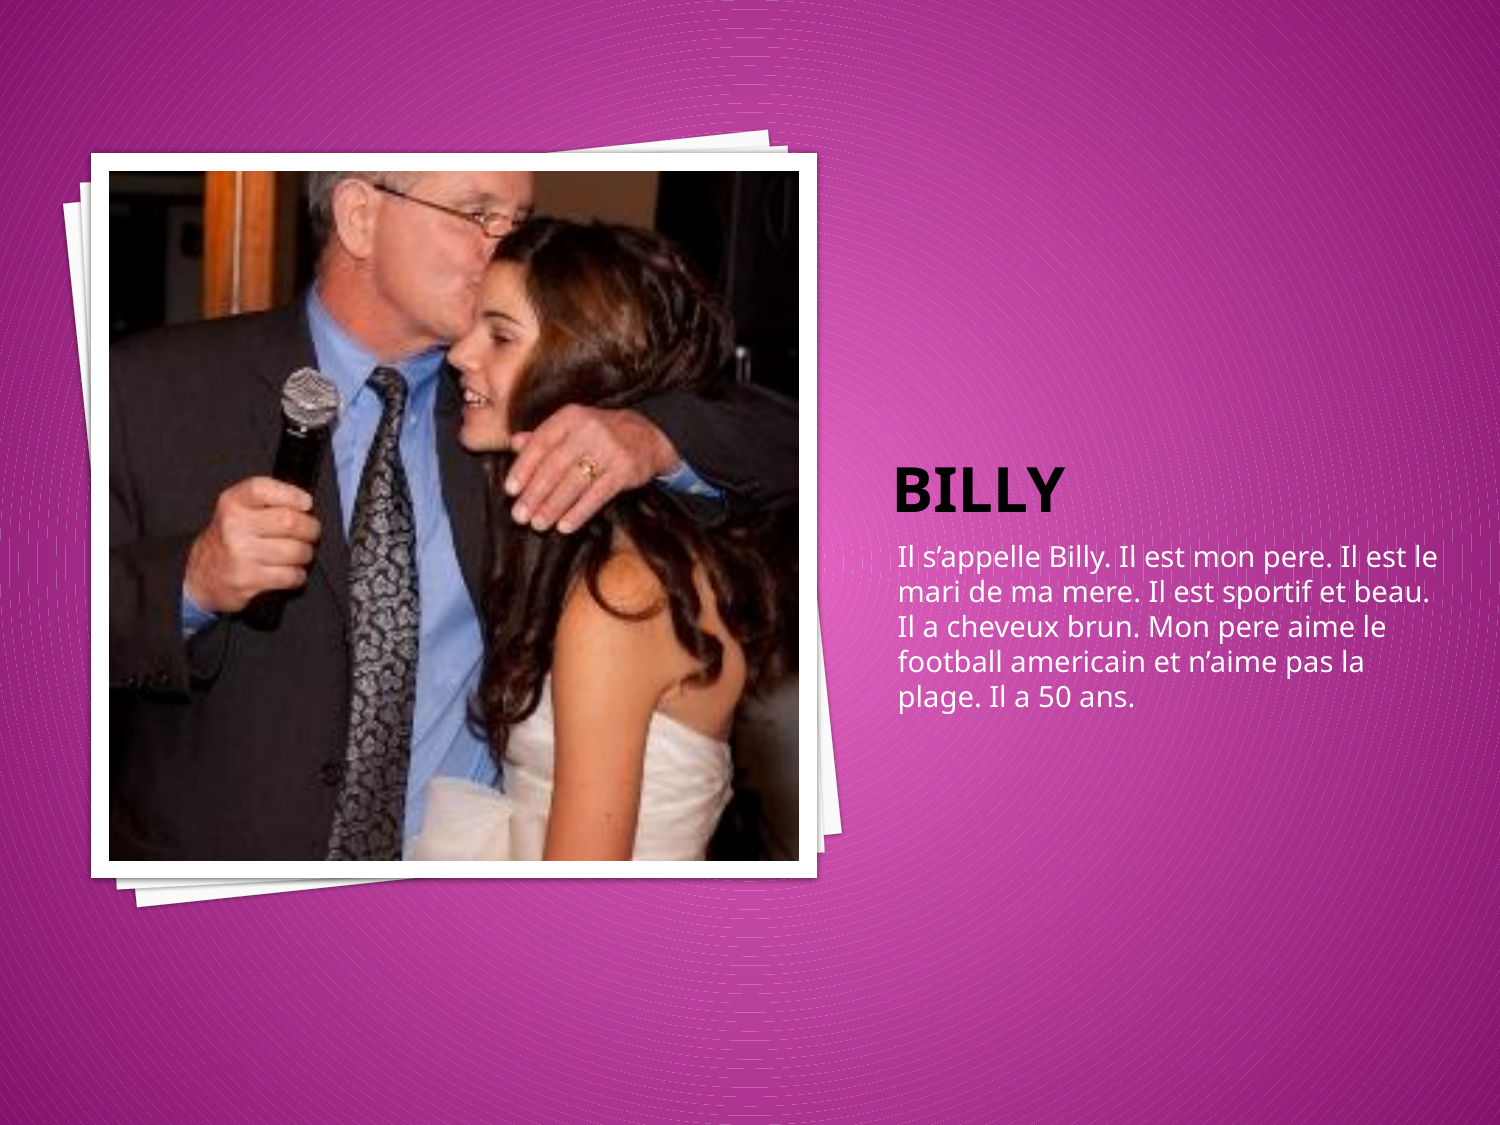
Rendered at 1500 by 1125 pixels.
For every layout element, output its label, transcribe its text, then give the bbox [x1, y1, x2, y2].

title billy [884, 187, 1447, 525]
list Il s’appelle Billy. Il est mon pere. Il est le mari de ma mere. Il est sportif et beau. Il a cheveux brun. Mon pere aime le football americain et n’aime pas la plage. Il a 50 ans. [883, 538, 1447, 854]
picture [108, 170, 800, 862]
